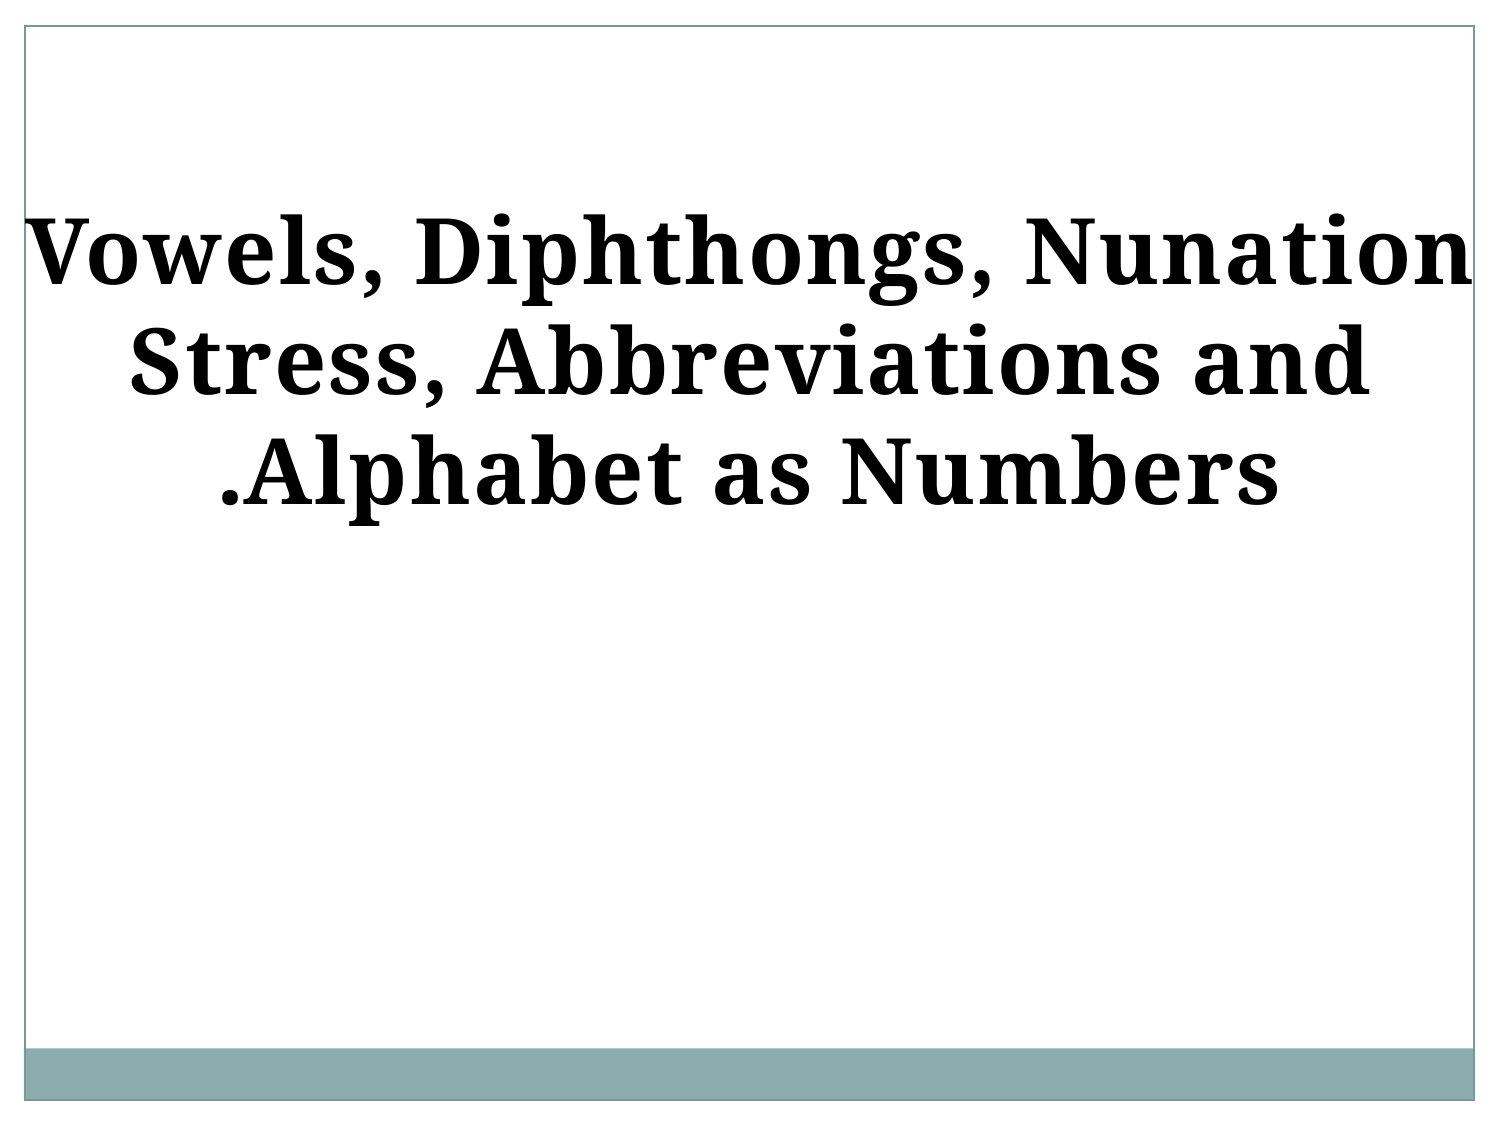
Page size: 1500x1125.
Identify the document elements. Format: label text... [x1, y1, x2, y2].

text_box Vowels, Diphthongs, Nunation Stress, Abbreviations and Alphabet as Numbers. [10, 185, 1493, 531]
